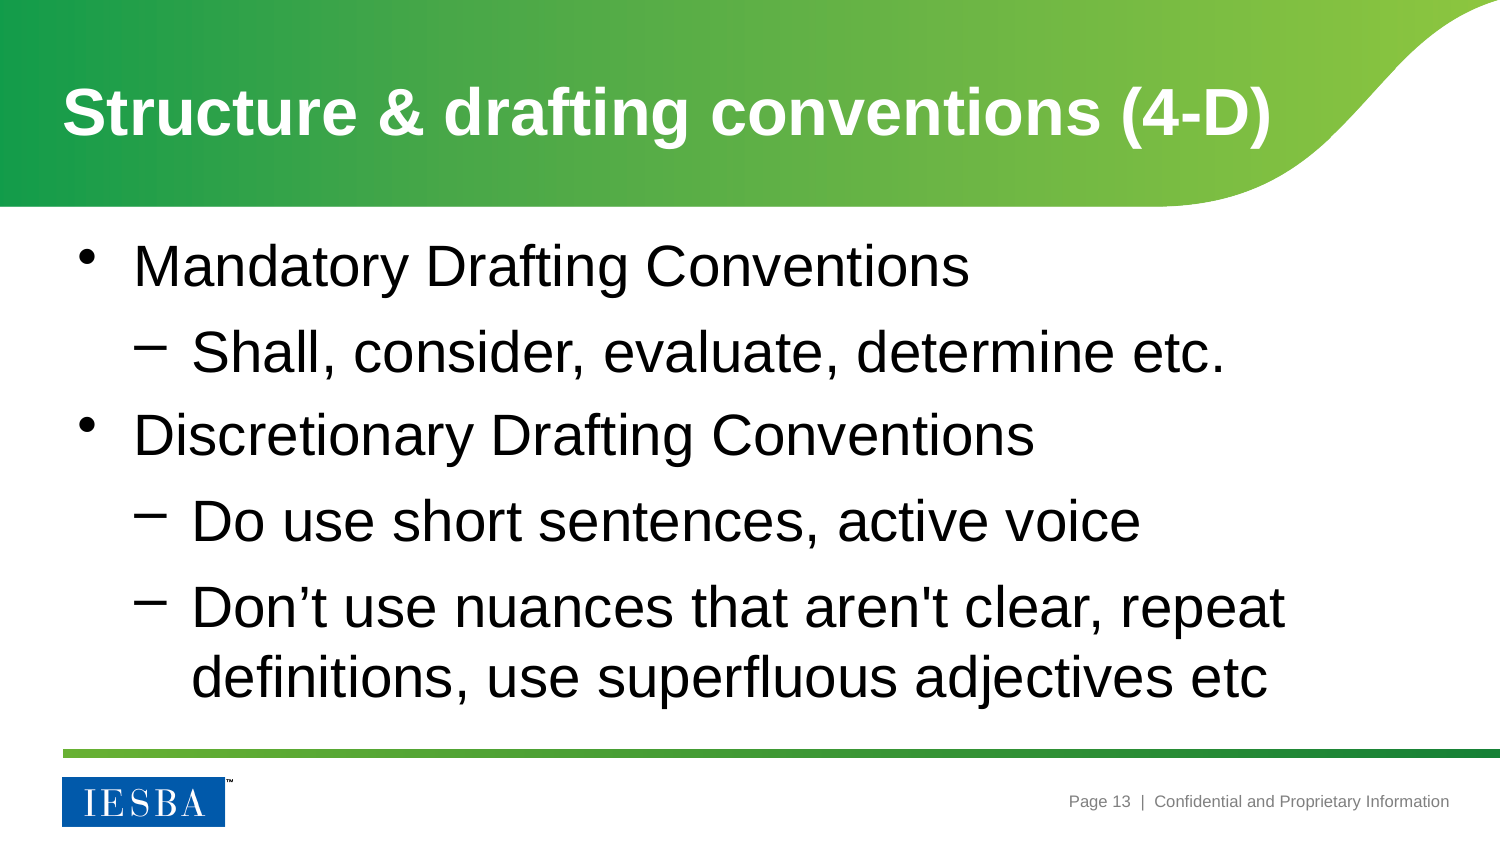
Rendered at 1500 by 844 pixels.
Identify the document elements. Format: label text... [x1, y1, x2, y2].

list Mandatory Drafting Conventions Shall, consider, evaluate, determine etc. Discretionary Drafting Conventions Do use short sentences, active voice Don’t use nuances that aren't clear, repeat definitions, use superfluous adjectives etc [62, 220, 1450, 724]
title Structure & drafting conventions (4-D) [62, 75, 1300, 142]
picture [0, 0, 1500, 207]
picture [62, 777, 233, 827]
